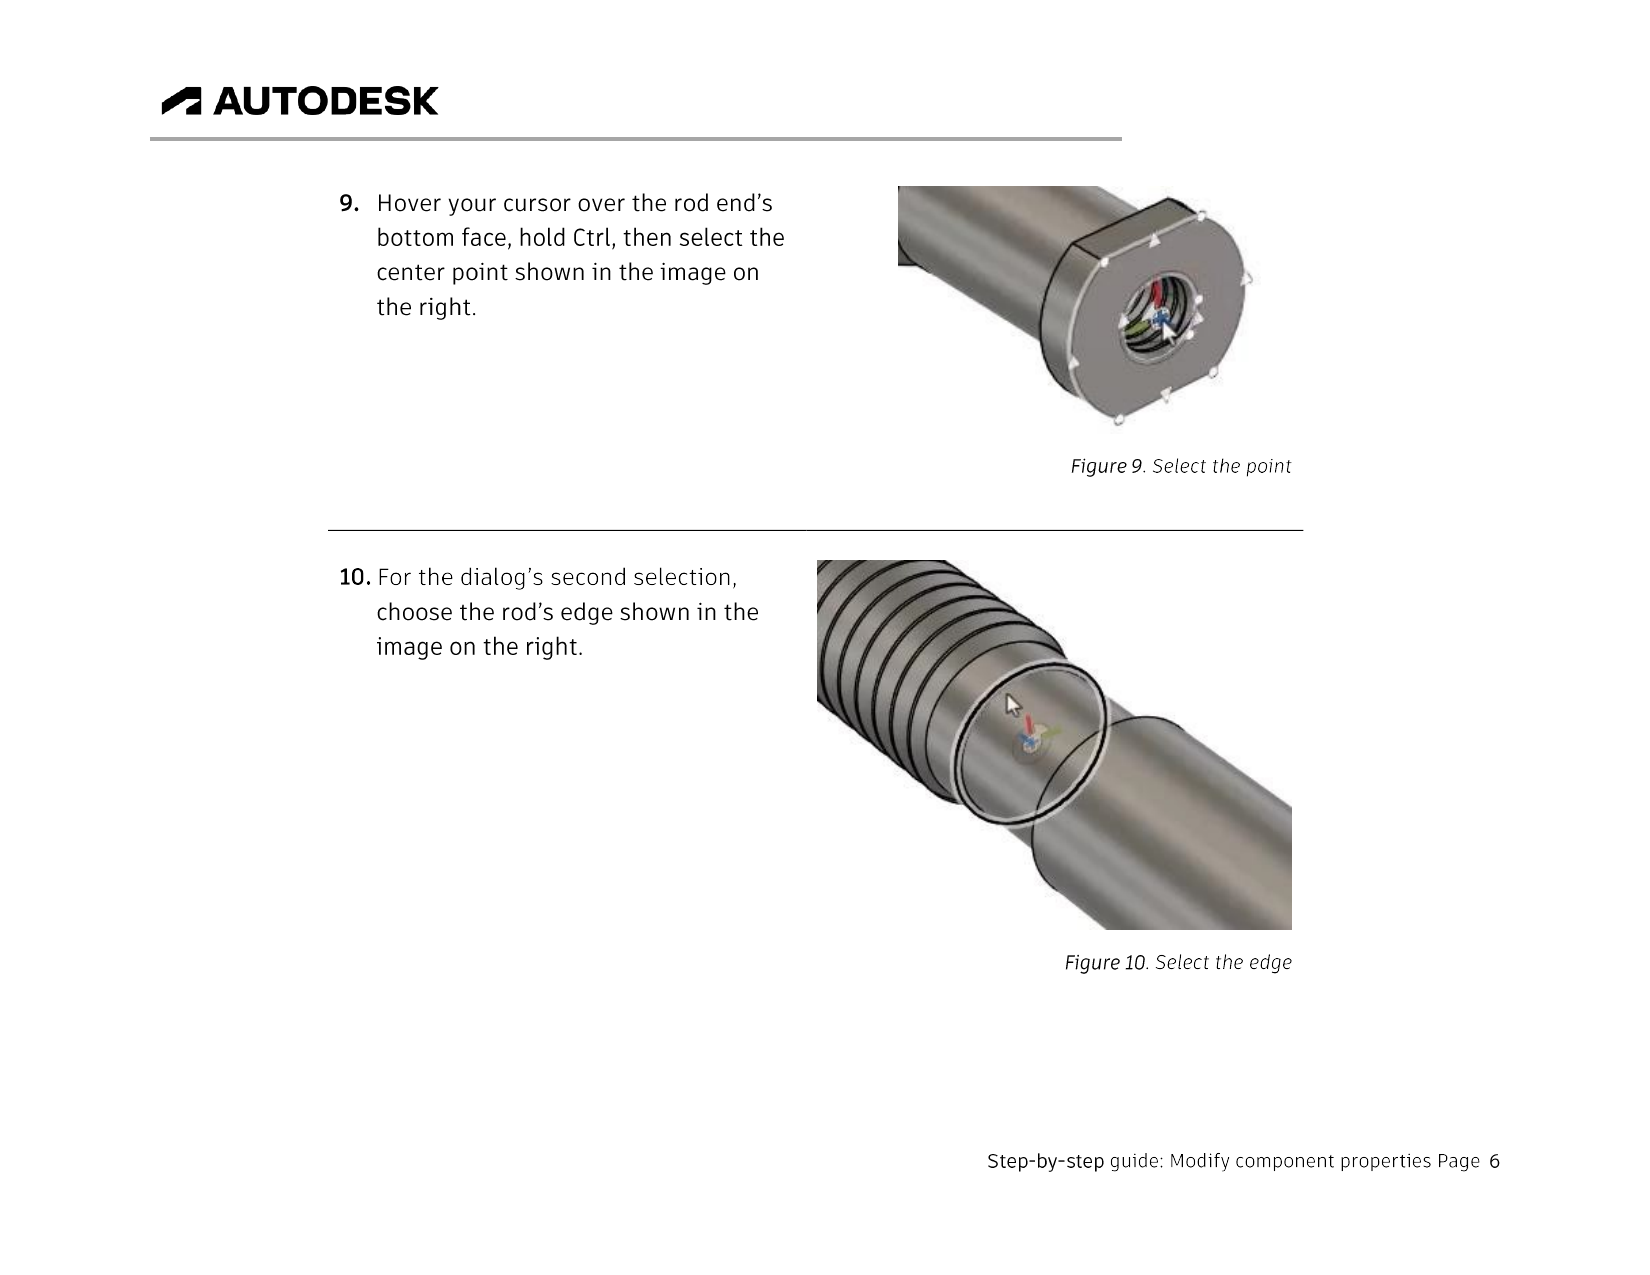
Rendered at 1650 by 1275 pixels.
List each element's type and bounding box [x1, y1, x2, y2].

text_box [987, 1147, 1512, 1175]
picture [897, 186, 1261, 434]
picture [160, 85, 439, 116]
text_box [338, 560, 777, 663]
text_box [1063, 948, 1302, 976]
text_box [376, 186, 802, 323]
text_box [1070, 452, 1301, 480]
picture [338, 186, 370, 219]
picture [817, 560, 1293, 930]
